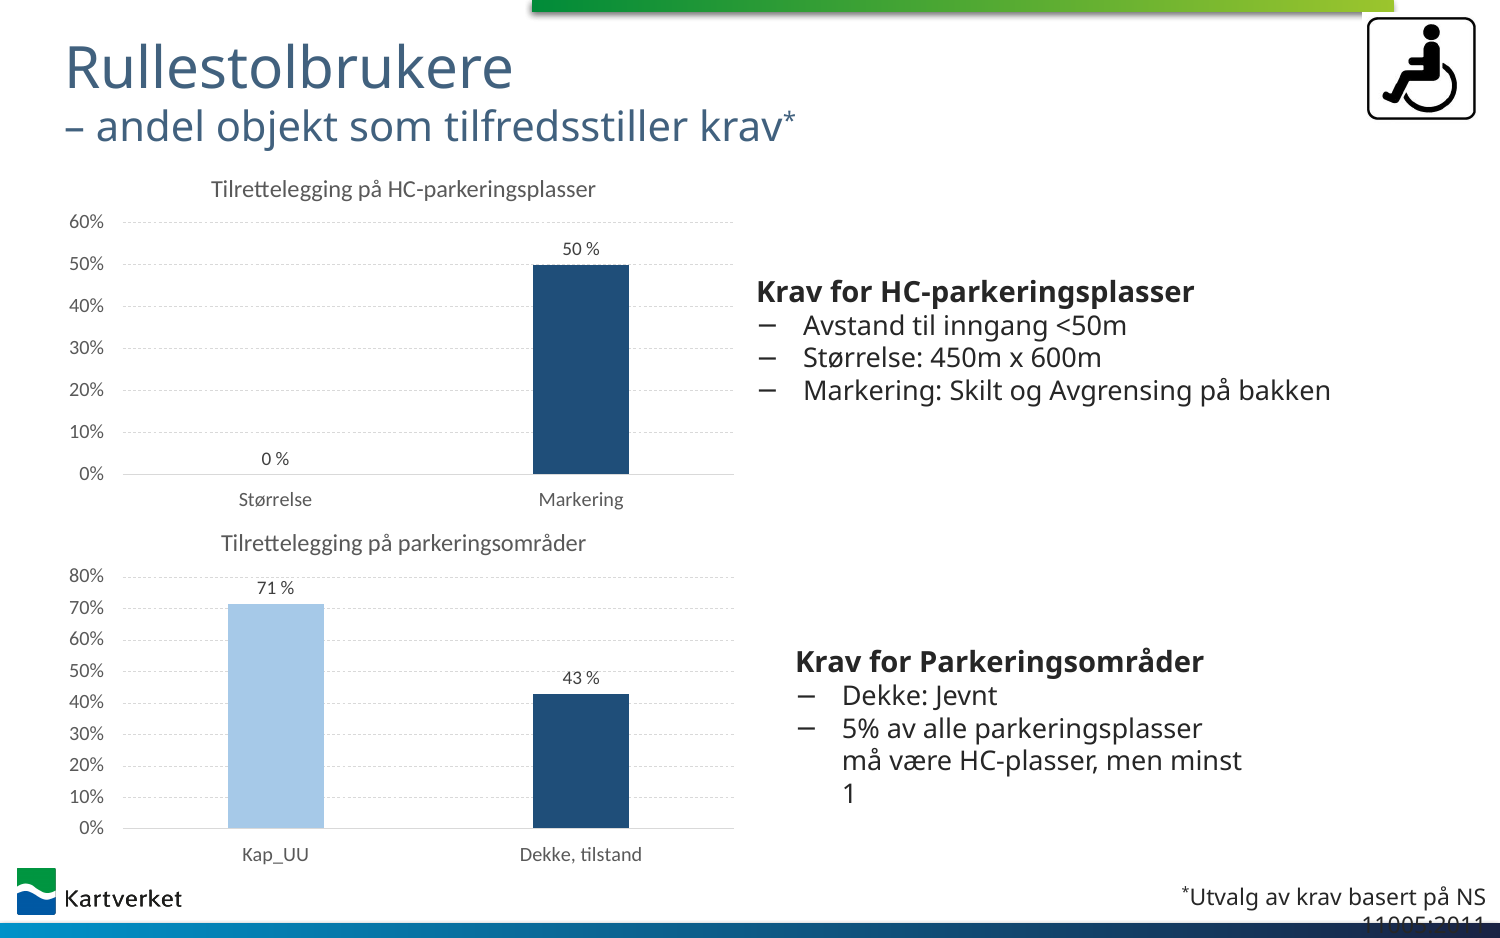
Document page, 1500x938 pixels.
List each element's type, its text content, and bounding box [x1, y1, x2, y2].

text_box Krav for HC-parkeringsplasser Avstand til inngang <50m Størrelse: 450m x 600m Markering: Skilt og Avgrensing på bakken [750, 265, 1346, 413]
picture [62, 166, 746, 519]
text_box *Utvalg av krav basert på NS 11005:2011 [1068, 873, 1500, 938]
text_box Krav for Parkeringsområder Dekke: Jevnt 5% av alle parkeringsplasser må være HC-plasser, men minst 1 [780, 636, 1261, 816]
picture [1362, 12, 1481, 126]
picture [62, 520, 746, 874]
text_box Rullestolbrukere – andel objekt som tilfredsstiller krav* [49, 25, 1431, 158]
